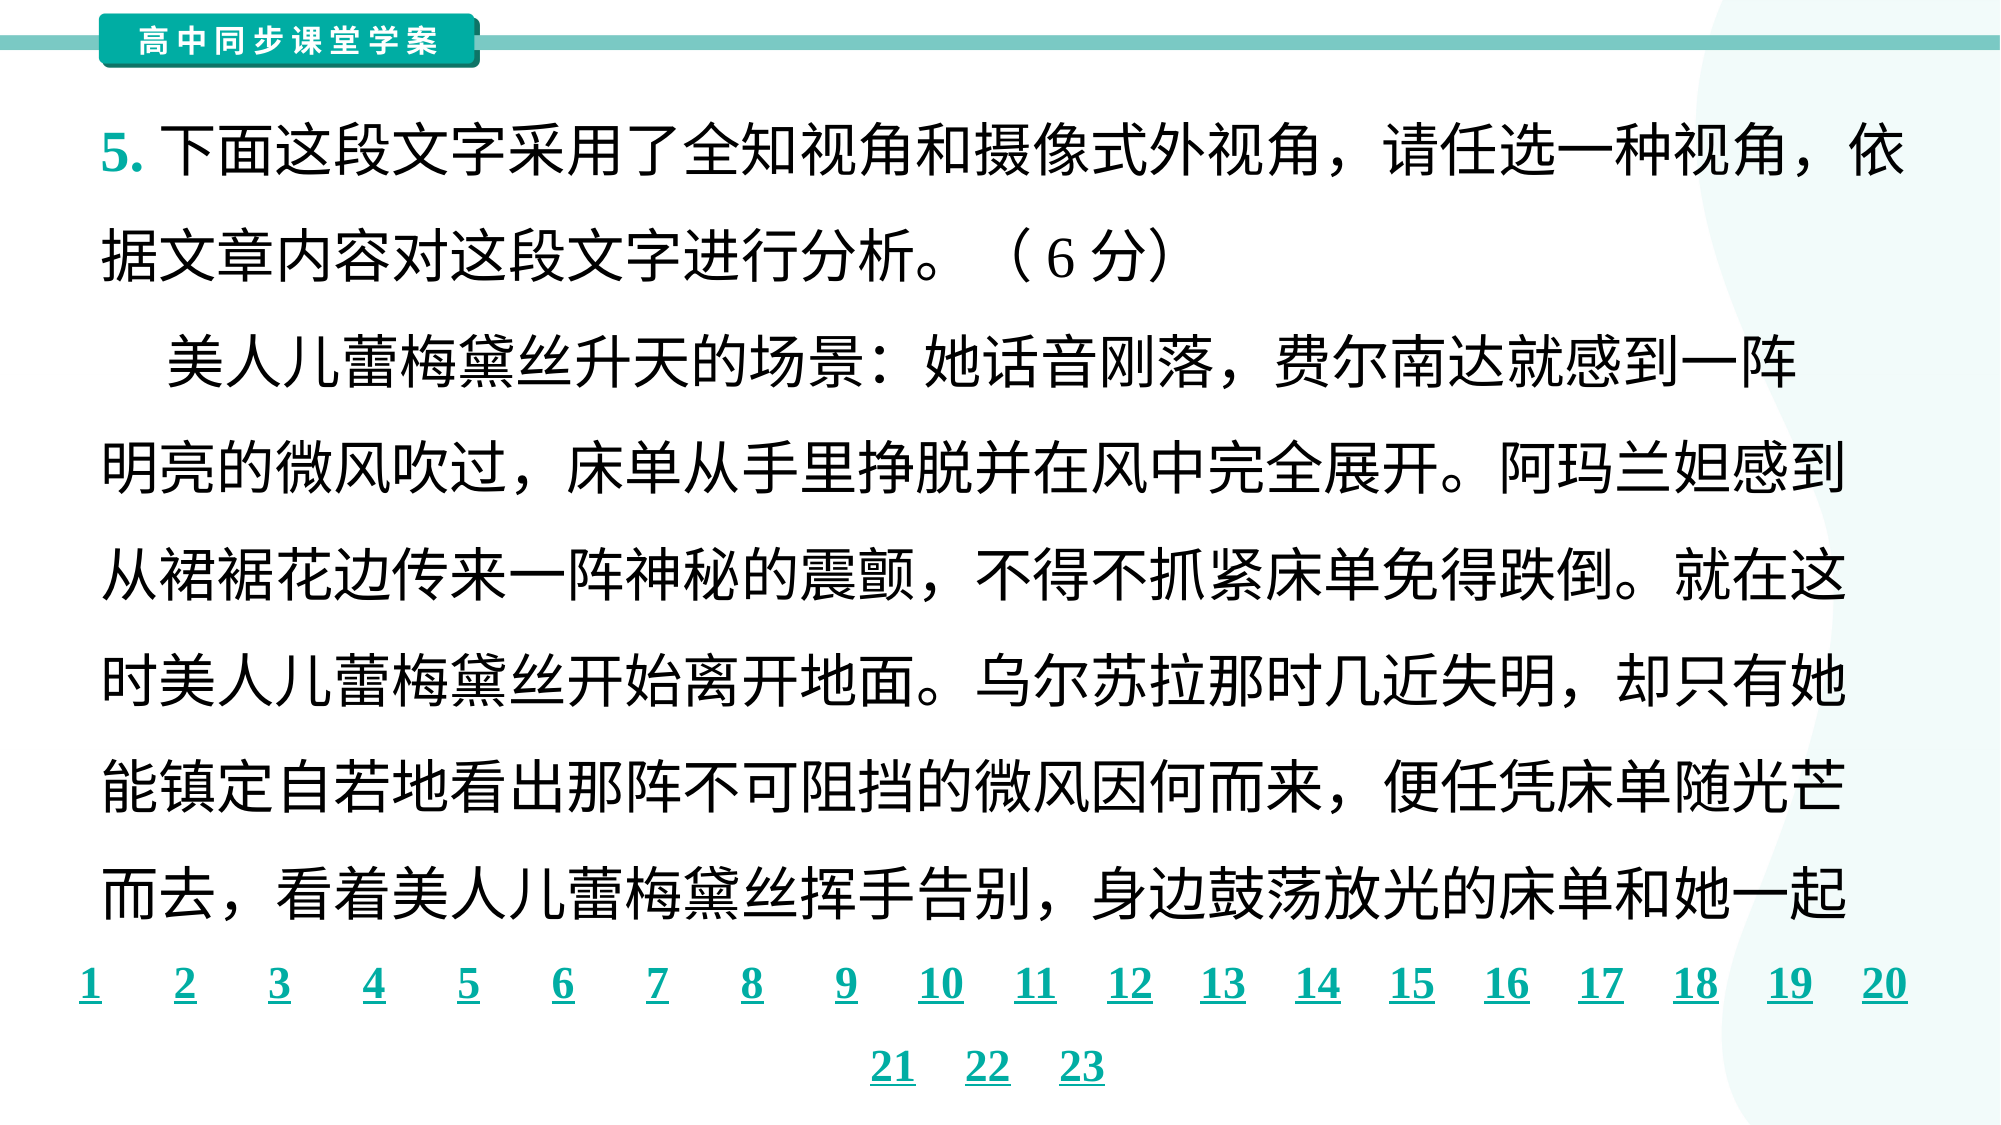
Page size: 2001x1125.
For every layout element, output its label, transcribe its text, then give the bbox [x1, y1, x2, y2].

picture [0, 0, 2000, 1125]
text_box 5.下面这段文字采用了全知视角和摄像式外视角，请任选一种视角，依 据文章内容对这段文字进行分析。（6分） 美人儿蕾梅黛丝升天的场景：她话音刚落，费尔南达就感到一阵 明亮的微风吹过，床单从手里挣脱并在风中完全展开。阿玛兰妲感到 从裙裾花边传来一阵神秘的震颤，不得不抓紧床单免得跌倒。就在这 时美人儿蕾梅黛丝开始离开地面。乌尔苏拉那时几近失明，却只有她 能镇定自若地看出那阵不可阻挡的微风因何而来，便任凭床单随光芒 而去，看着美人儿蕾梅黛丝挥手告别，身边鼓荡放光的床单和她一起 [100, 76, 1899, 927]
